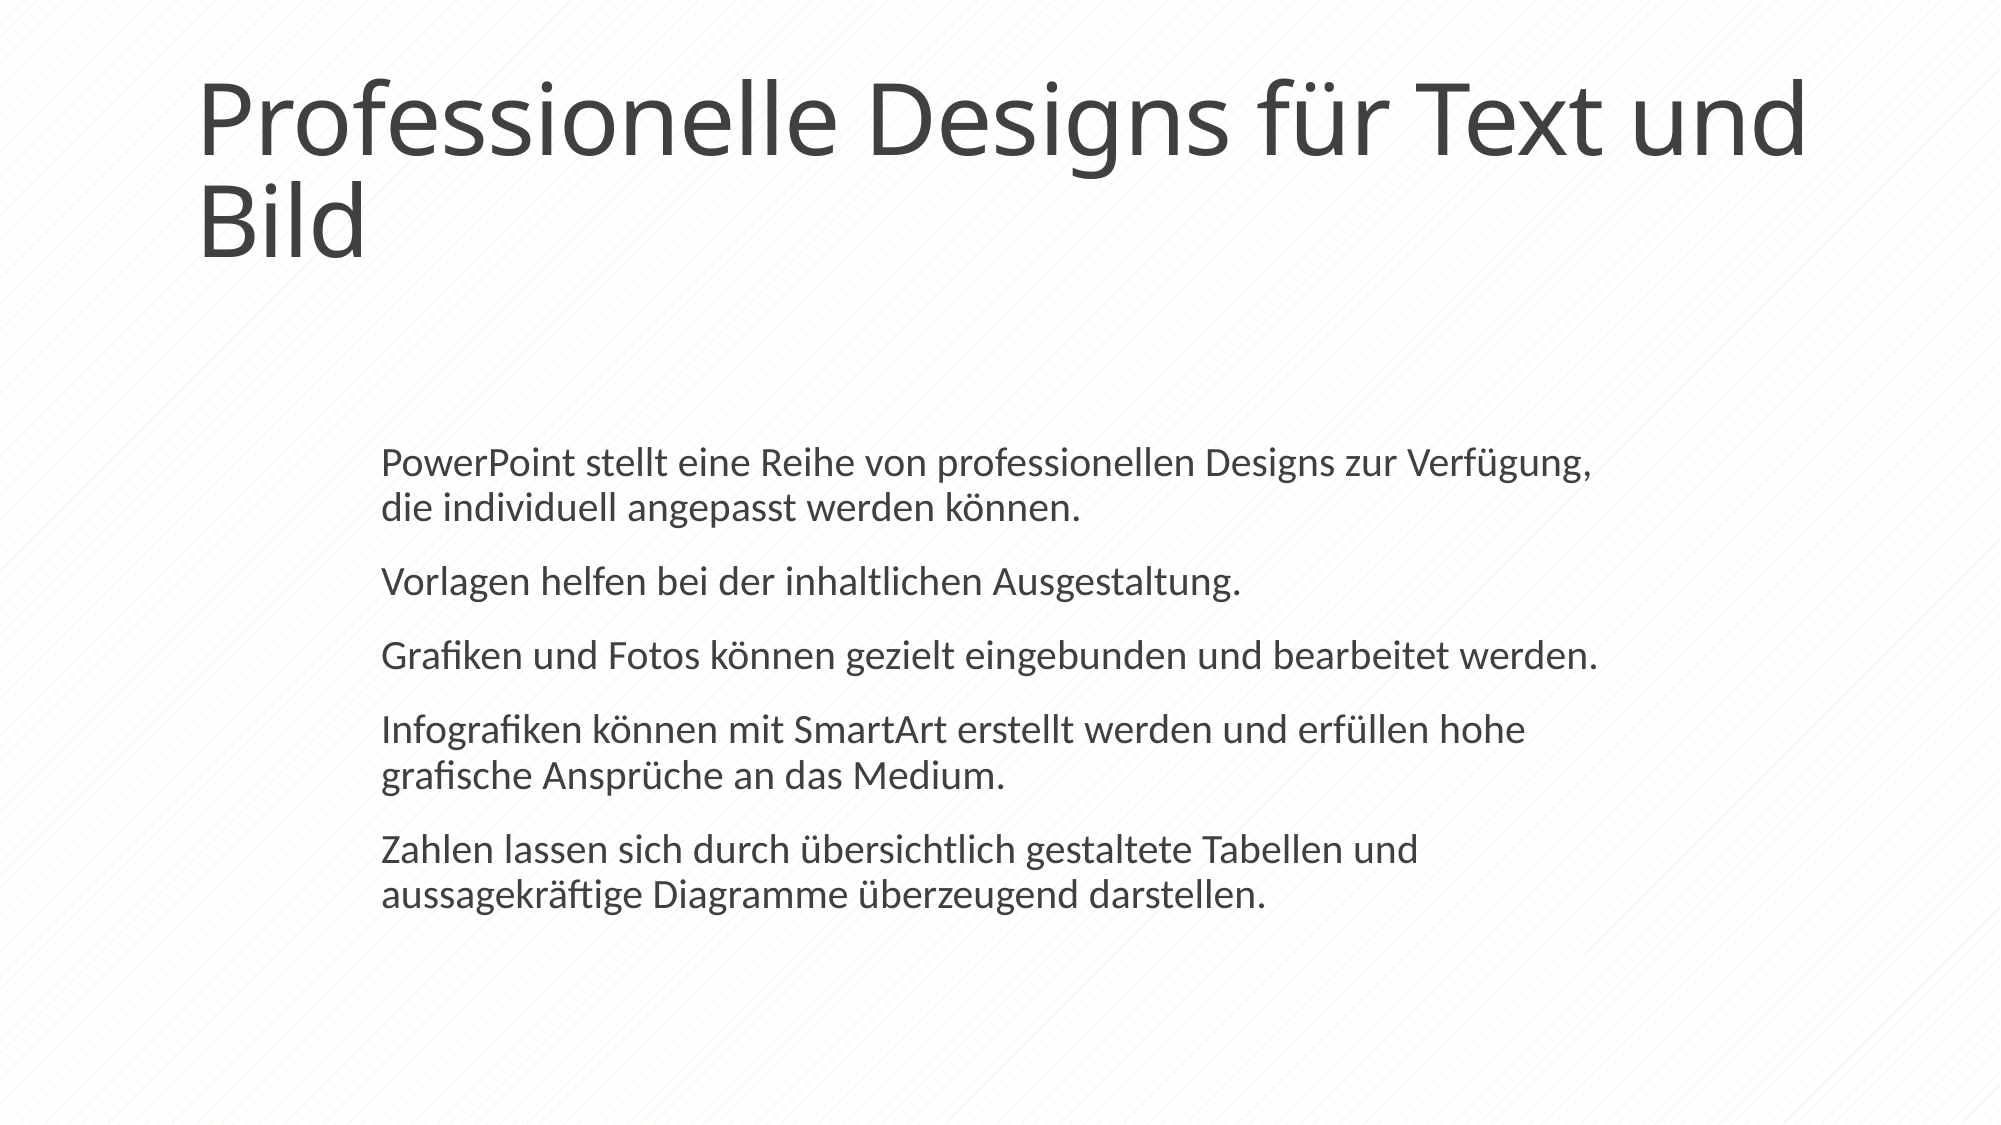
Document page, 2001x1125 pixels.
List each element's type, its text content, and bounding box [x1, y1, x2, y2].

list PowerPoint stellt eine Reihe von professionellen Designs zur Verfügung, die individuell angepasst werden können. Vorlagen helfen bei der inhaltlichen Ausgestaltung. Grafiken und Fotos können gezielt eingebunden und bearbeitet werden. Infografiken können mit SmartArt erstellt werden und erfüllen hohe grafische Ansprüche an das Medium. Zahlen lassen sich durch übersichtlich gestaltete Tabellen und aussagekräftige Diagramme überzeugend darstellen. [366, 432, 1634, 999]
title Professionelle Designs für Text und Bild [180, 47, 1830, 285]
